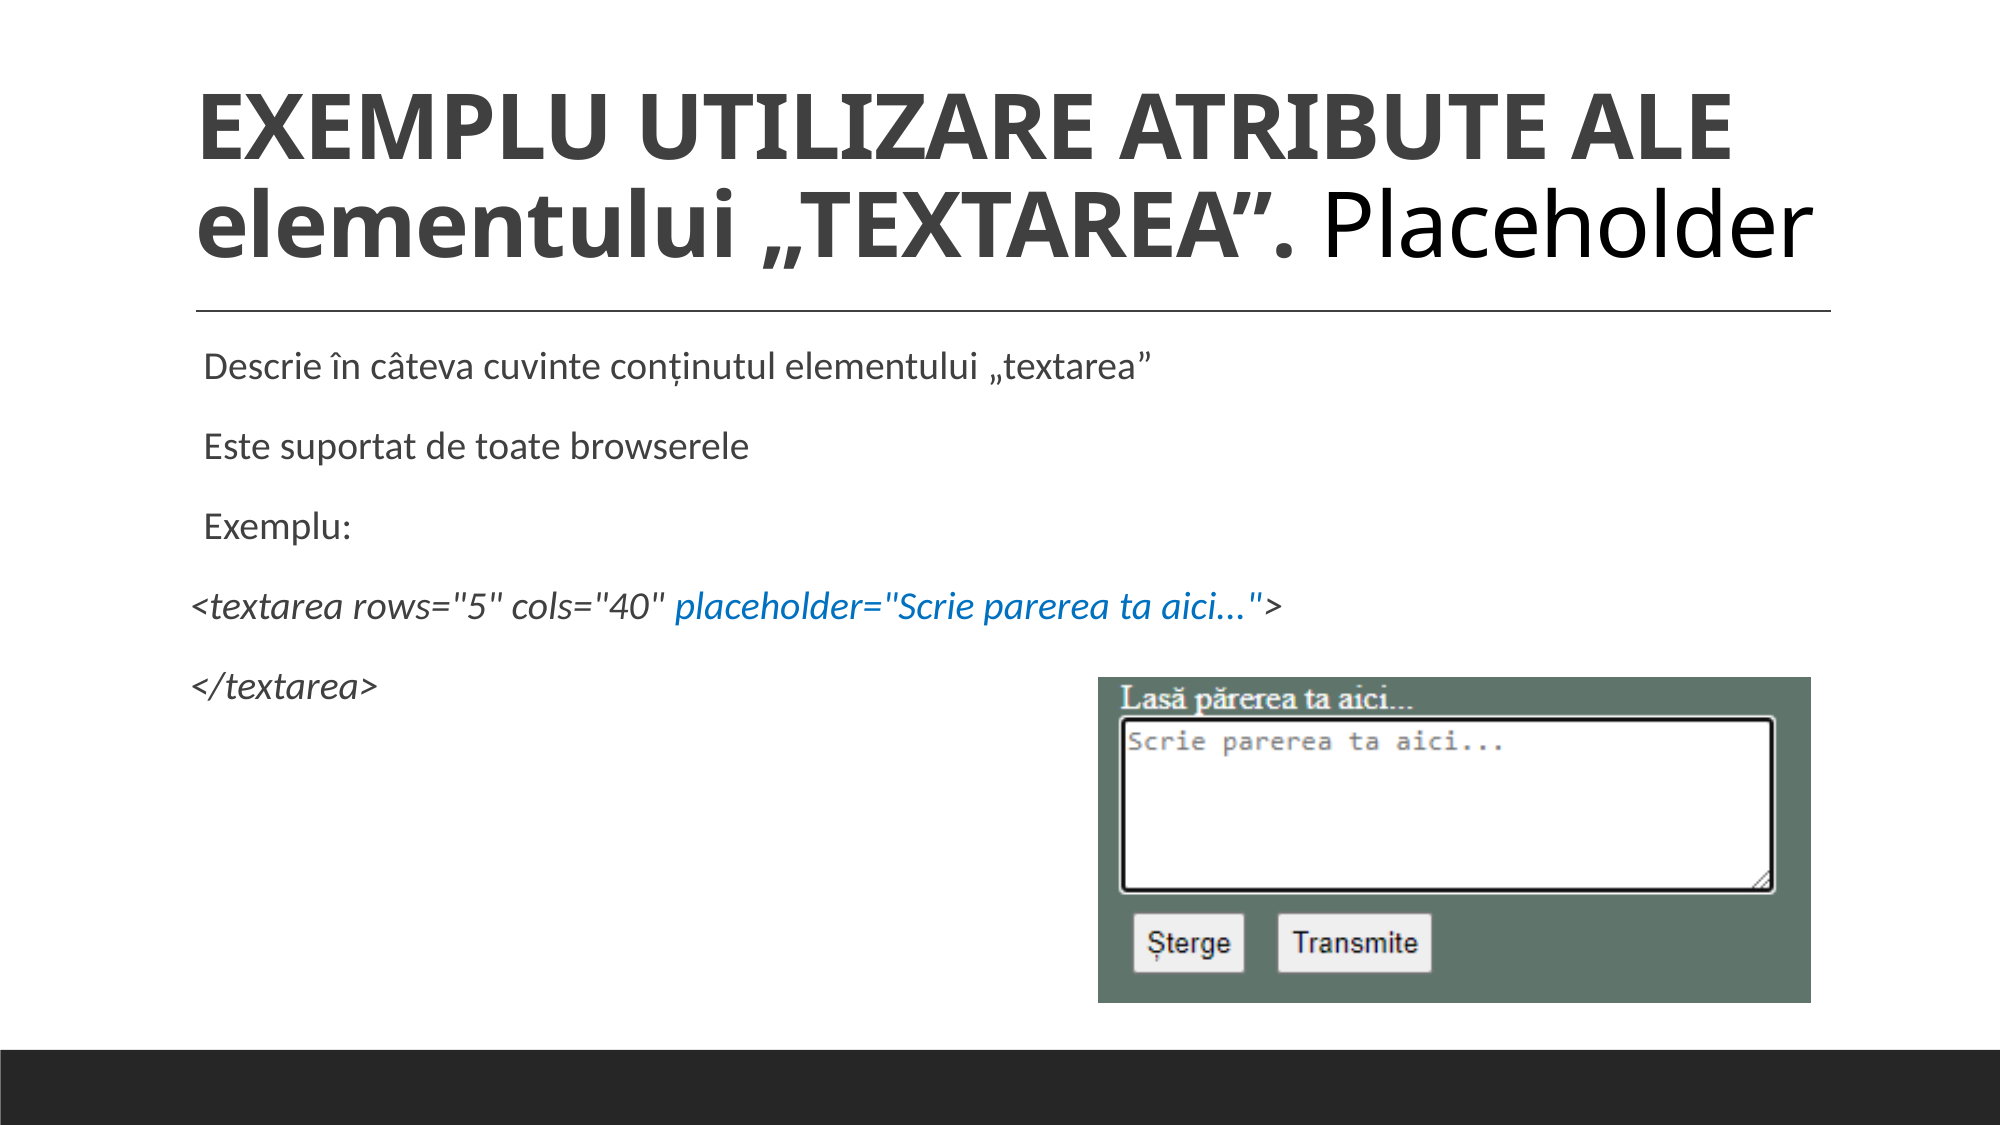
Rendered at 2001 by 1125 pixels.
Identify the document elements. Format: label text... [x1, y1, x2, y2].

title EXEMPLU UTILIZARE ATRIBUTE ALE elementului „TEXTAREA”. Placeholder [180, 47, 1830, 285]
picture [1097, 676, 1811, 1003]
list Descrie în câteva cuvinte conţinutul elementului „textarea” Este suportat de toate browserele Exemplu: <textarea rows="5" cols="40" placeholder="Scrie parerea ta aici..."> </textarea> [189, 327, 1701, 716]
